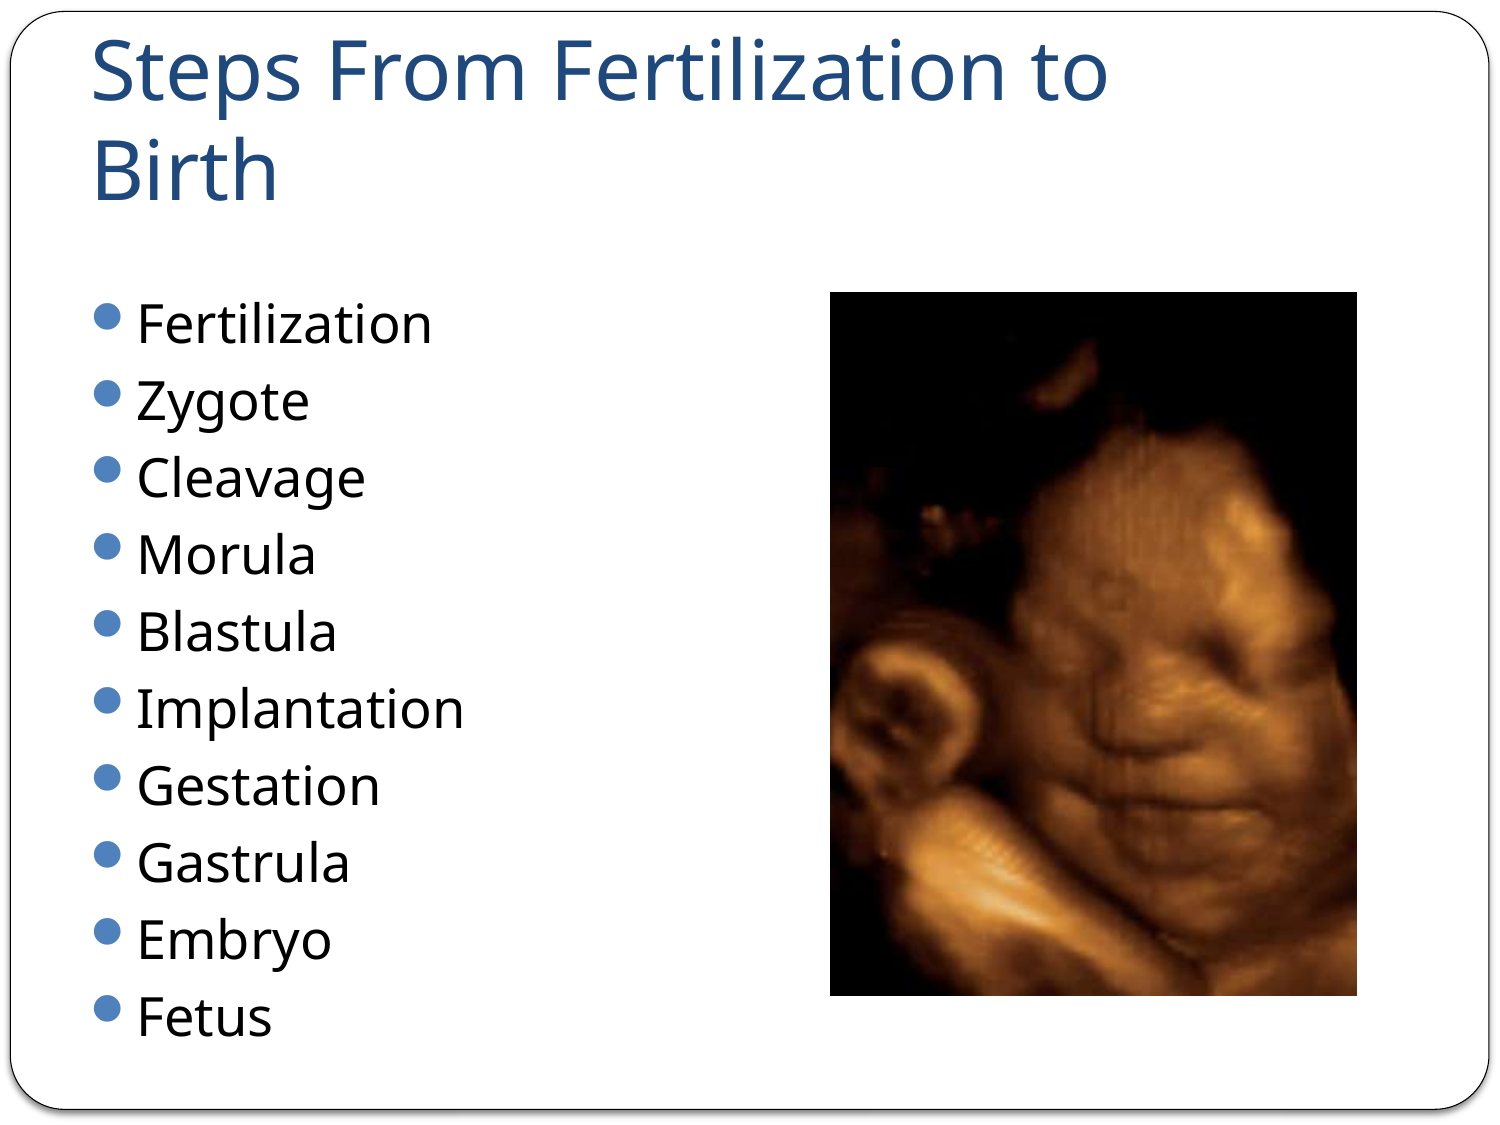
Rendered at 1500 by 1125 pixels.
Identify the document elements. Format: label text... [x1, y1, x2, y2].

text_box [830, 292, 1358, 996]
title Steps From Fertilization to Birth [75, 20, 1313, 233]
list Fertilization Zygote Cleavage Morula Blastula Implantation Gestation Gastrula Embryo Fetus [75, 282, 738, 1006]
